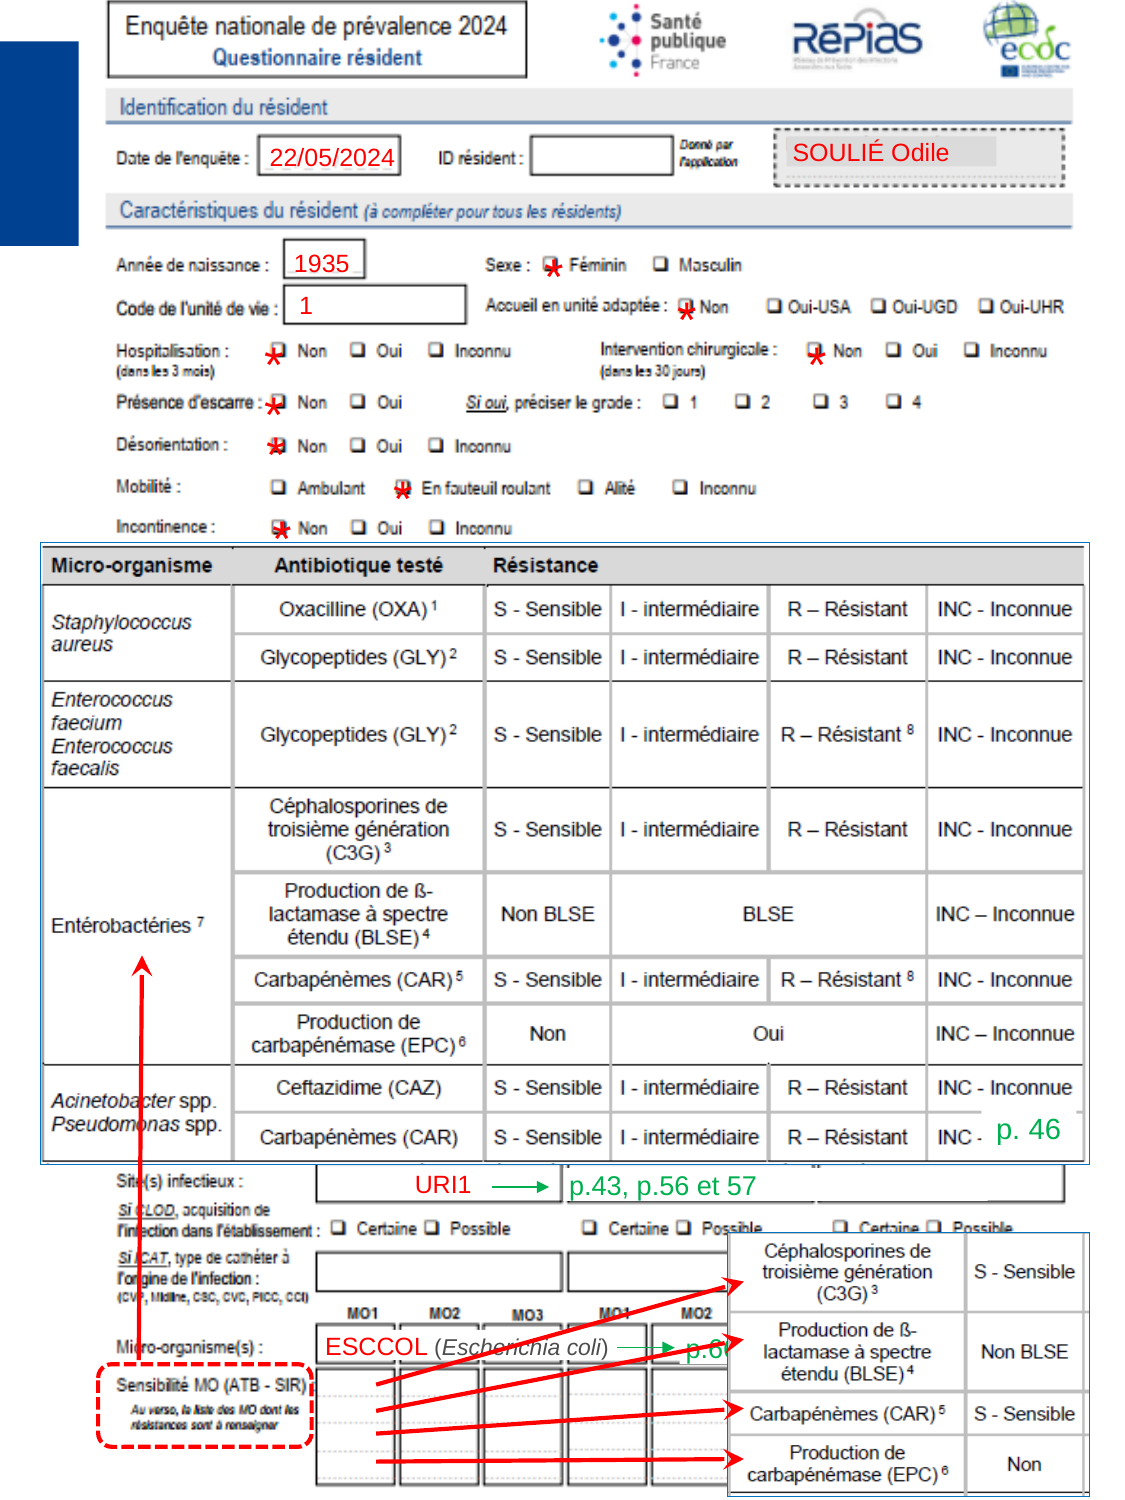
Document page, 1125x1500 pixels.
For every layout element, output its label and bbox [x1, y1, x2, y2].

text_box [375, 1458, 745, 1462]
picture [78, 0, 1103, 1497]
text_box [319, 1329, 370, 1365]
text_box [375, 1408, 745, 1434]
text_box [40, 542, 1091, 1165]
text_box [375, 1339, 745, 1408]
text_box [138, 955, 143, 1361]
text_box [375, 1281, 745, 1339]
